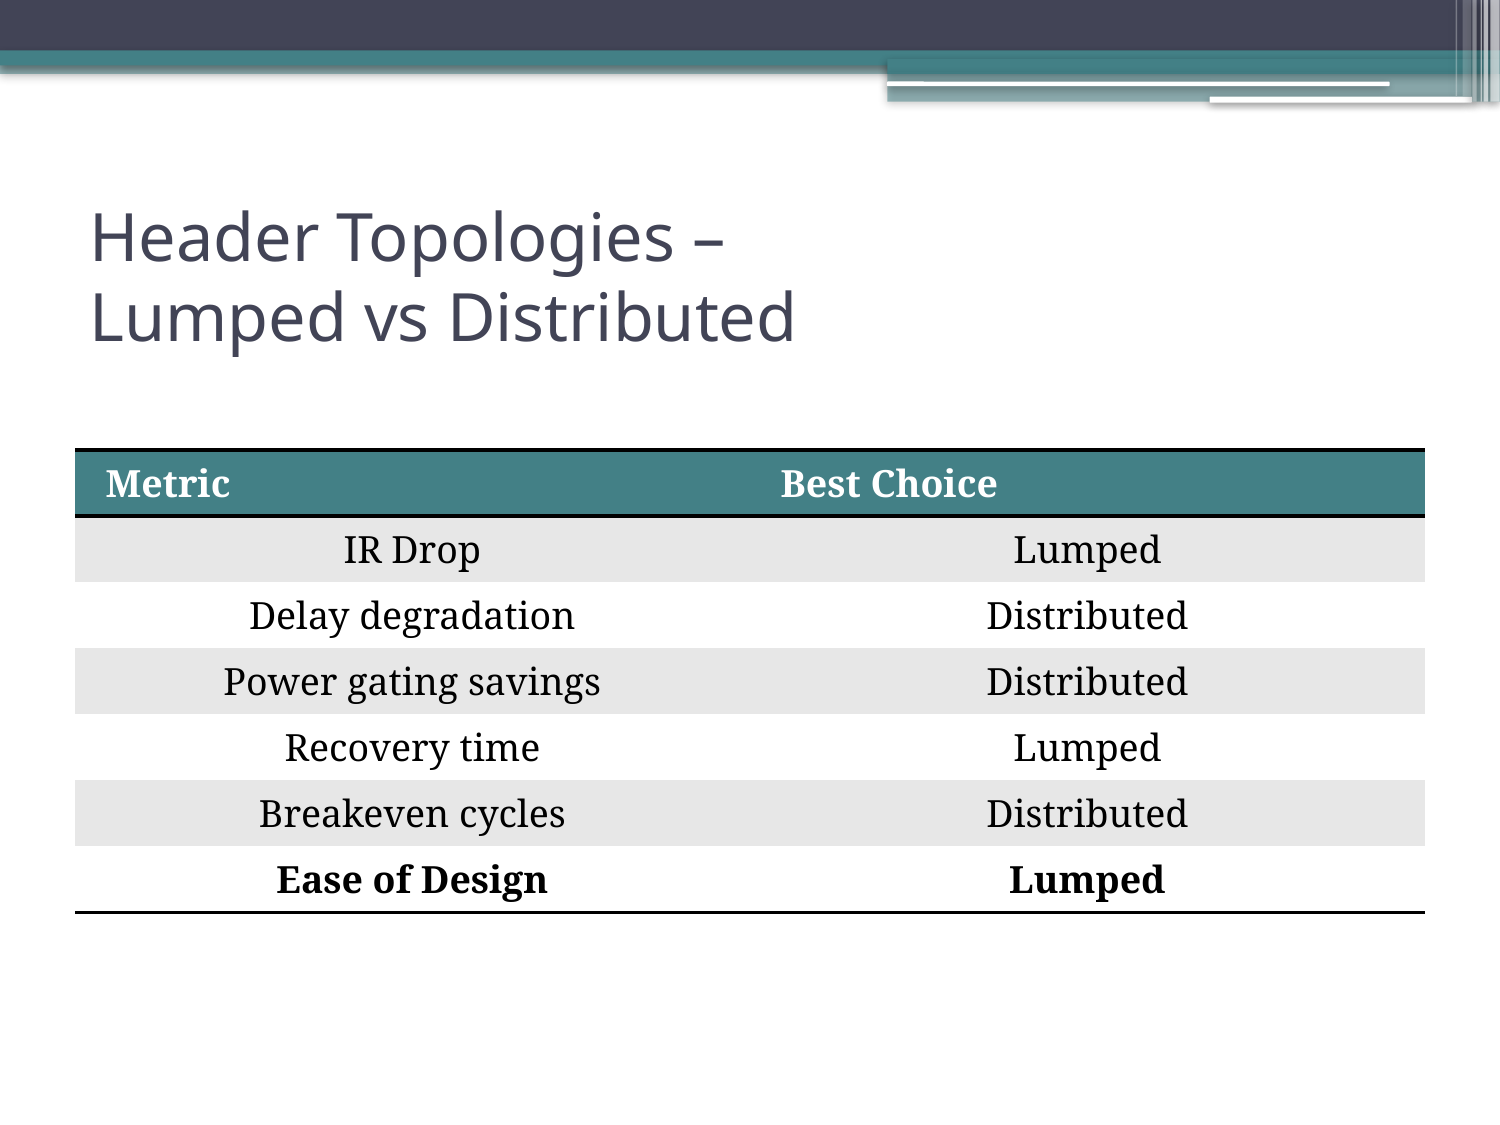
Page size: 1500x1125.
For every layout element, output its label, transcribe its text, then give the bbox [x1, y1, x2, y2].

title Header Topologies – Lumped vs Distributed [75, 187, 1425, 363]
table_cell Ease of Design [75, 846, 750, 911]
table_cell Distributed [750, 780, 1425, 846]
table_cell Power gating savings [75, 648, 750, 714]
table_cell Delay degradation [75, 582, 750, 648]
table_cell Breakeven cycles [75, 780, 750, 846]
table_cell Lumped [750, 714, 1425, 780]
table_cell Lumped [750, 518, 1425, 582]
table_cell Lumped [750, 846, 1425, 911]
table_cell Distributed [750, 582, 1425, 648]
table_cell Distributed [750, 648, 1425, 714]
table_cell Recovery time [75, 714, 750, 780]
table_header Best Choice [750, 452, 1425, 514]
table_header Metric [75, 452, 750, 514]
table_cell IR Drop [75, 518, 750, 582]
